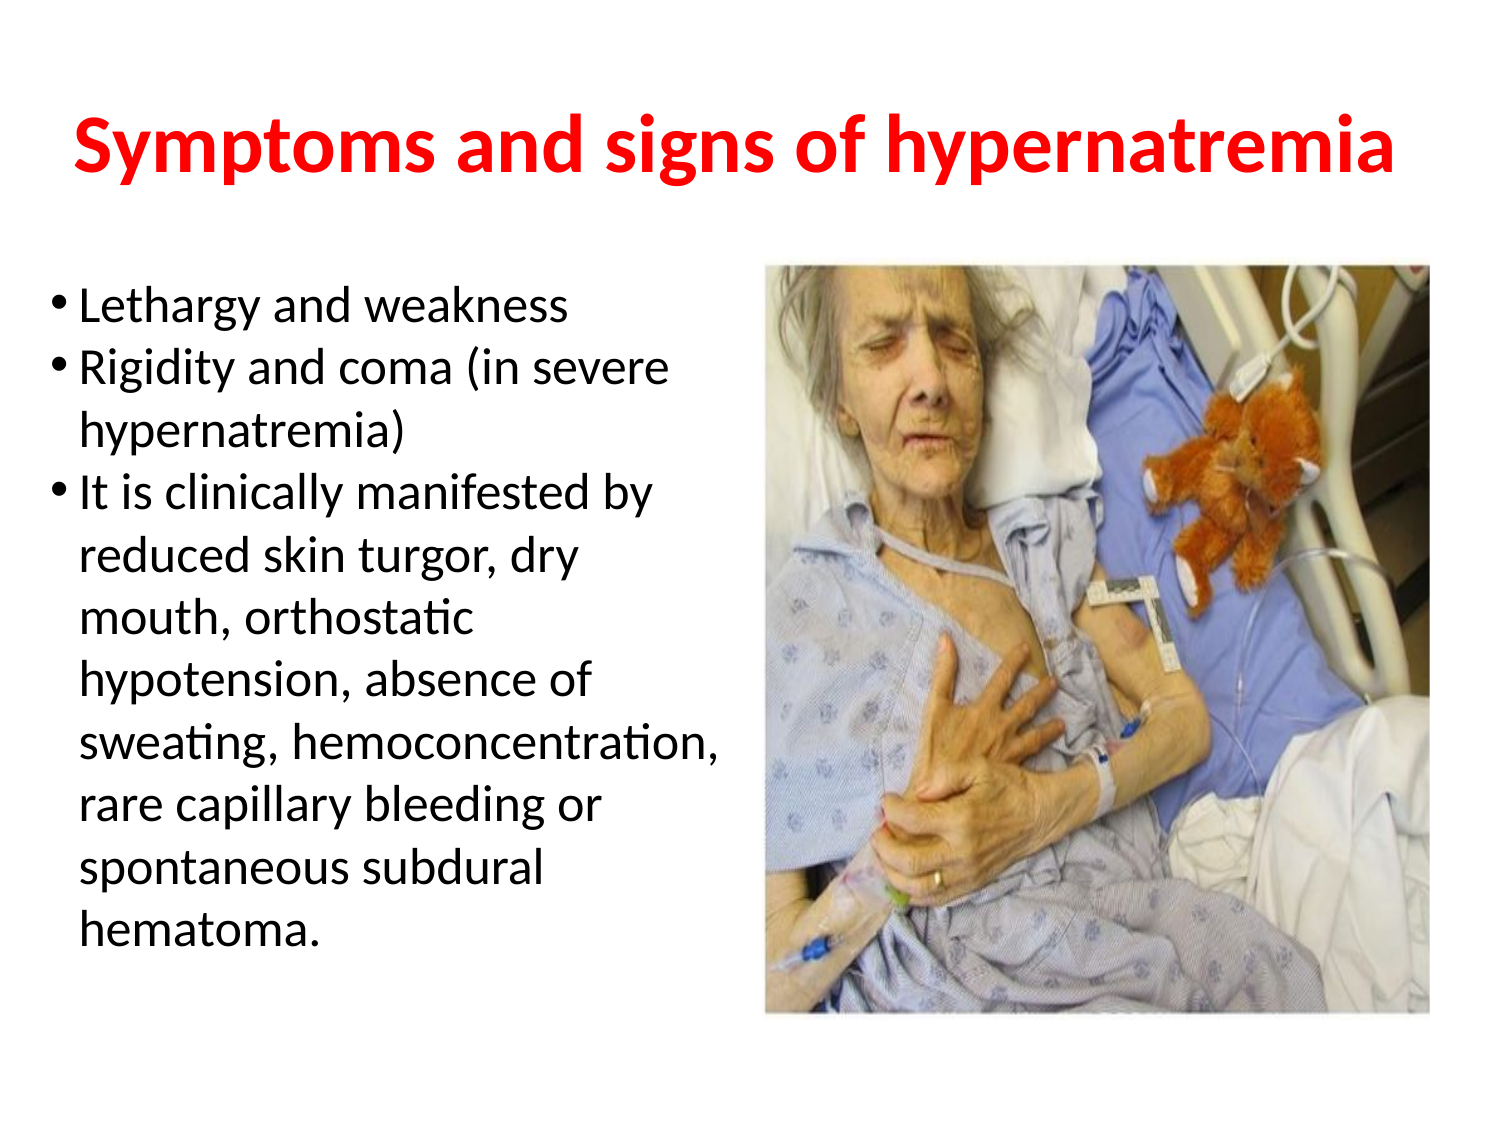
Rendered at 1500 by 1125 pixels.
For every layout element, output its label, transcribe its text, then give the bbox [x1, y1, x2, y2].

list Lethargy and weakness Rigidity and coma (in severe hypernatremia) It is clinically manifested by reduced skin turgor, dry mouth, orthostatic hypotension, absence of sweating, hemoconcentration, rare capillary bleeding or spontaneous subdural hematoma. [35, 262, 738, 1032]
title Symptoms and signs of hypernatremia [46, 45, 1425, 233]
picture [761, 257, 1430, 1020]
